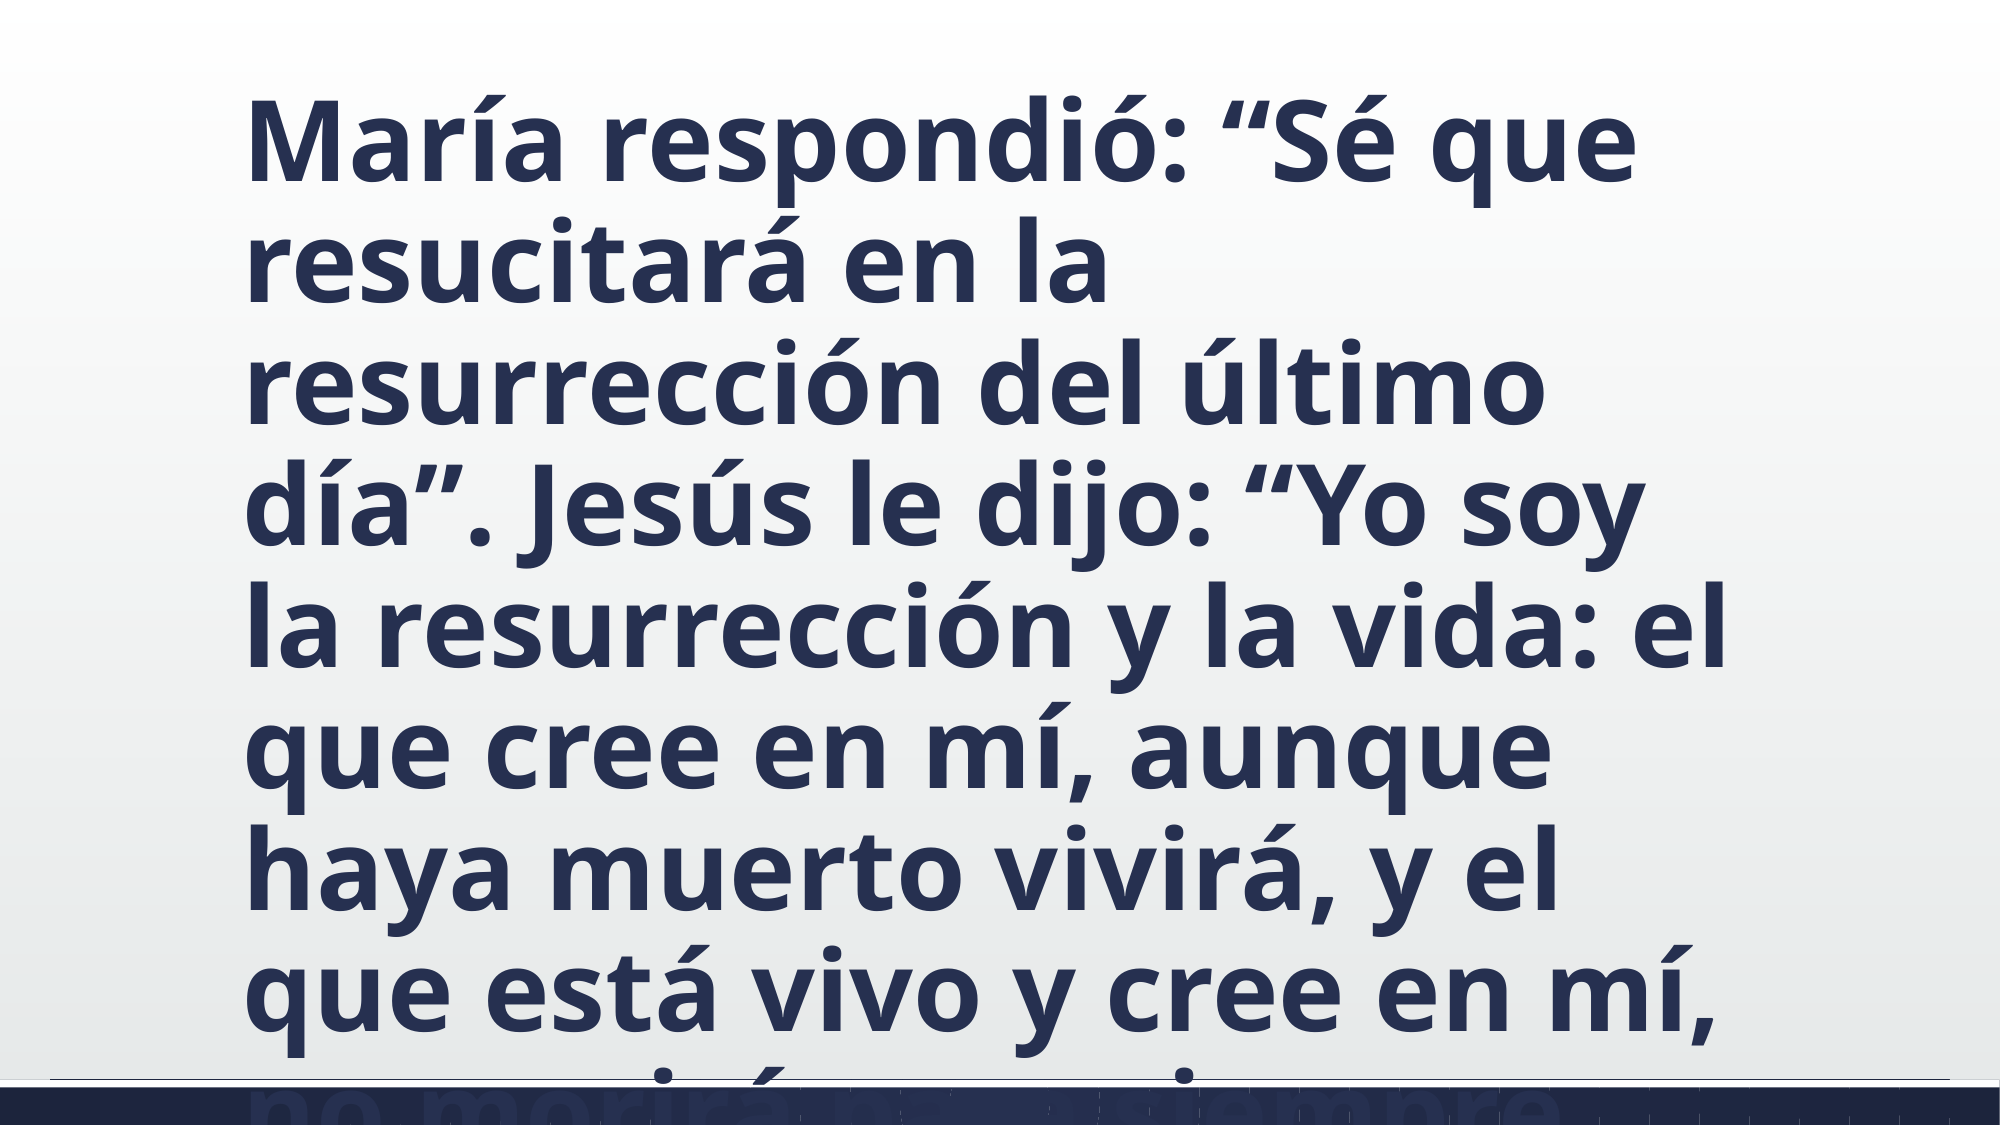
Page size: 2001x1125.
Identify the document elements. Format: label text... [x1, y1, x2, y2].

list María respondió: “Sé que resucitará en la resurrección del último día”. Jesús le dijo: “Yo soy la resurrección y la vida: el que cree en mí, aunque haya muerto vivirá, y el que está vivo y cree en mí, no morirá para siempre. [219, 76, 1780, 990]
